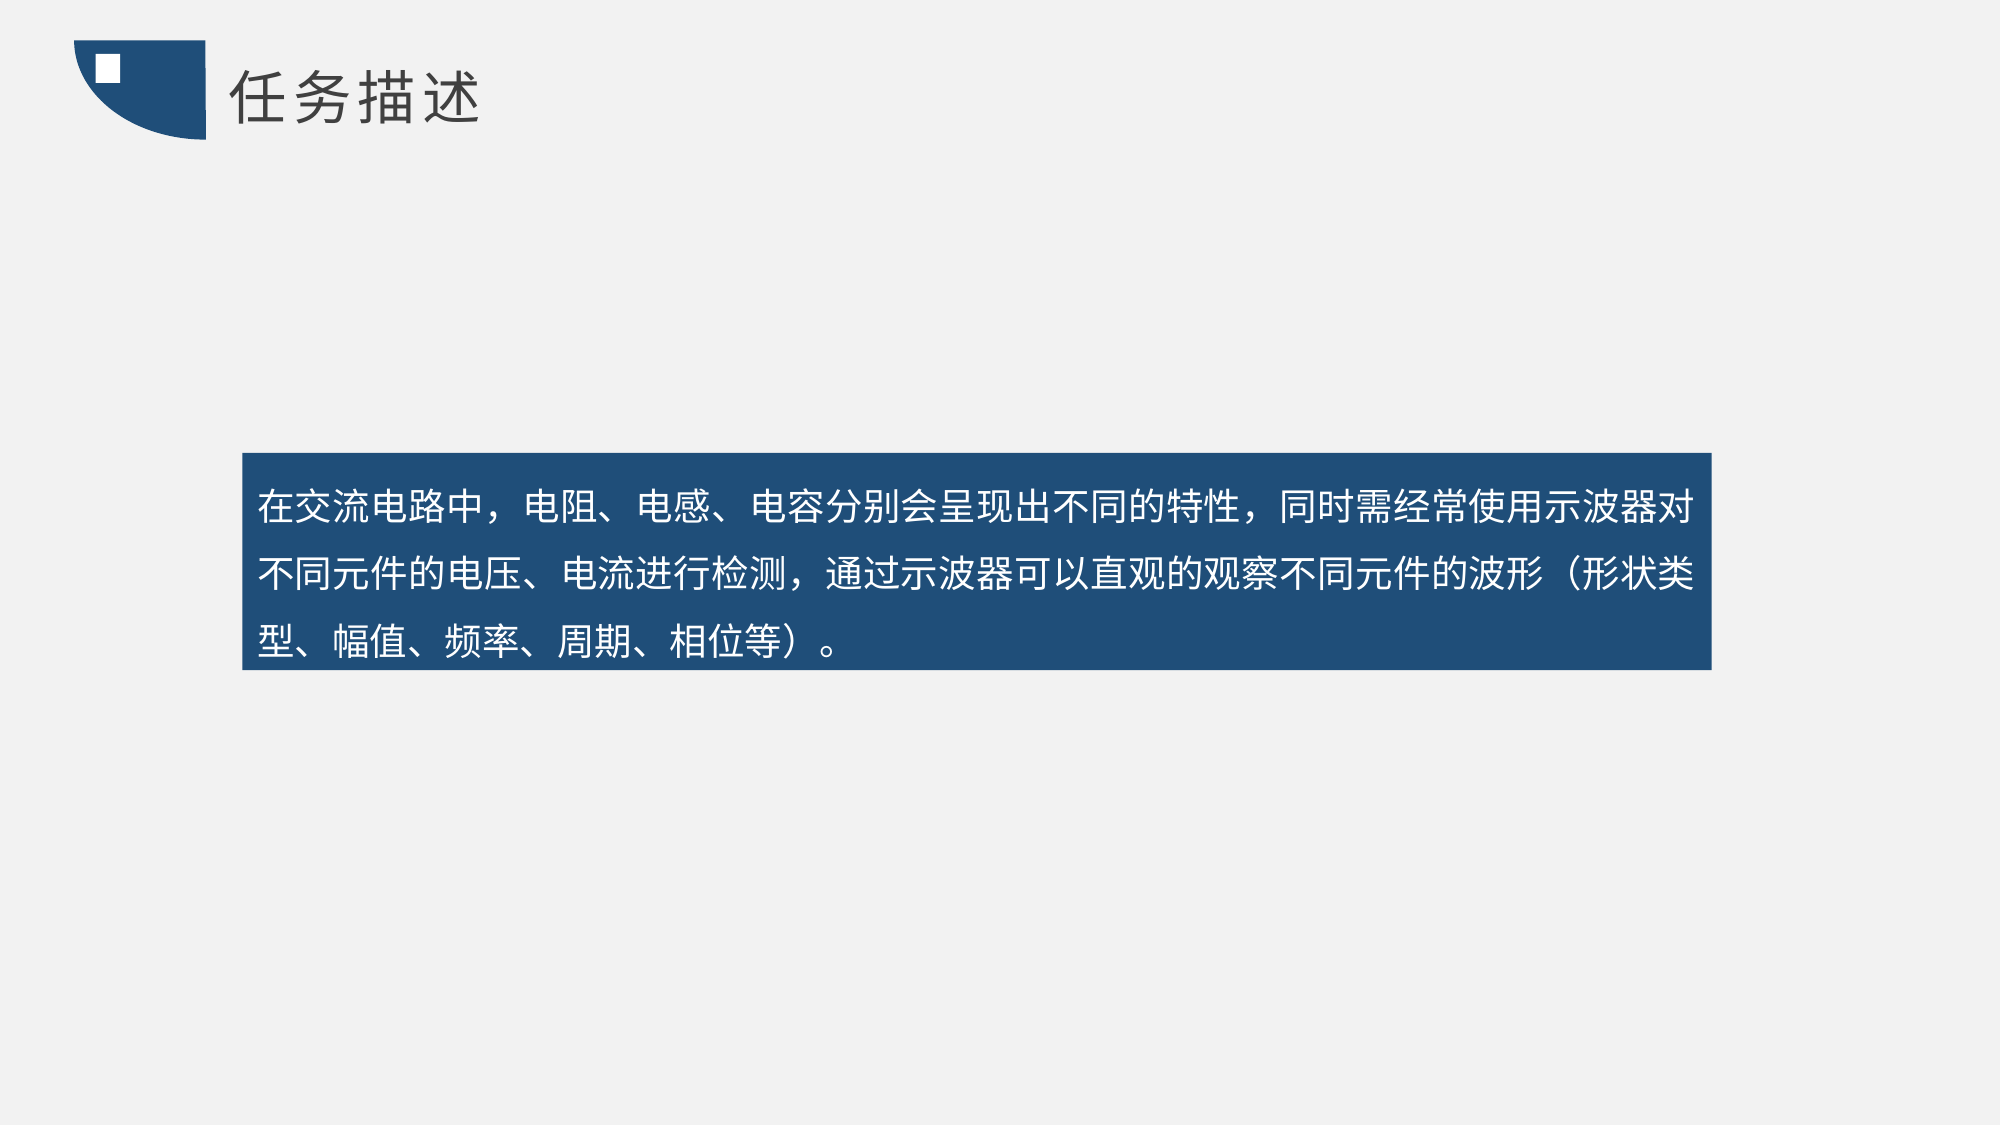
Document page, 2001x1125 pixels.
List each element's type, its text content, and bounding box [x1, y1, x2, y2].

text_box 在交流电路中，电阻、电感、电容分别会呈现出不同的特性，同时需经常使用示波器对不同元件的电压、电流进行检测，通过示波器可以直观的观察不同元件的波形（形状类型、幅值、频率、周期、相位等）。 [242, 452, 1712, 671]
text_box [74, 0, 815, 140]
